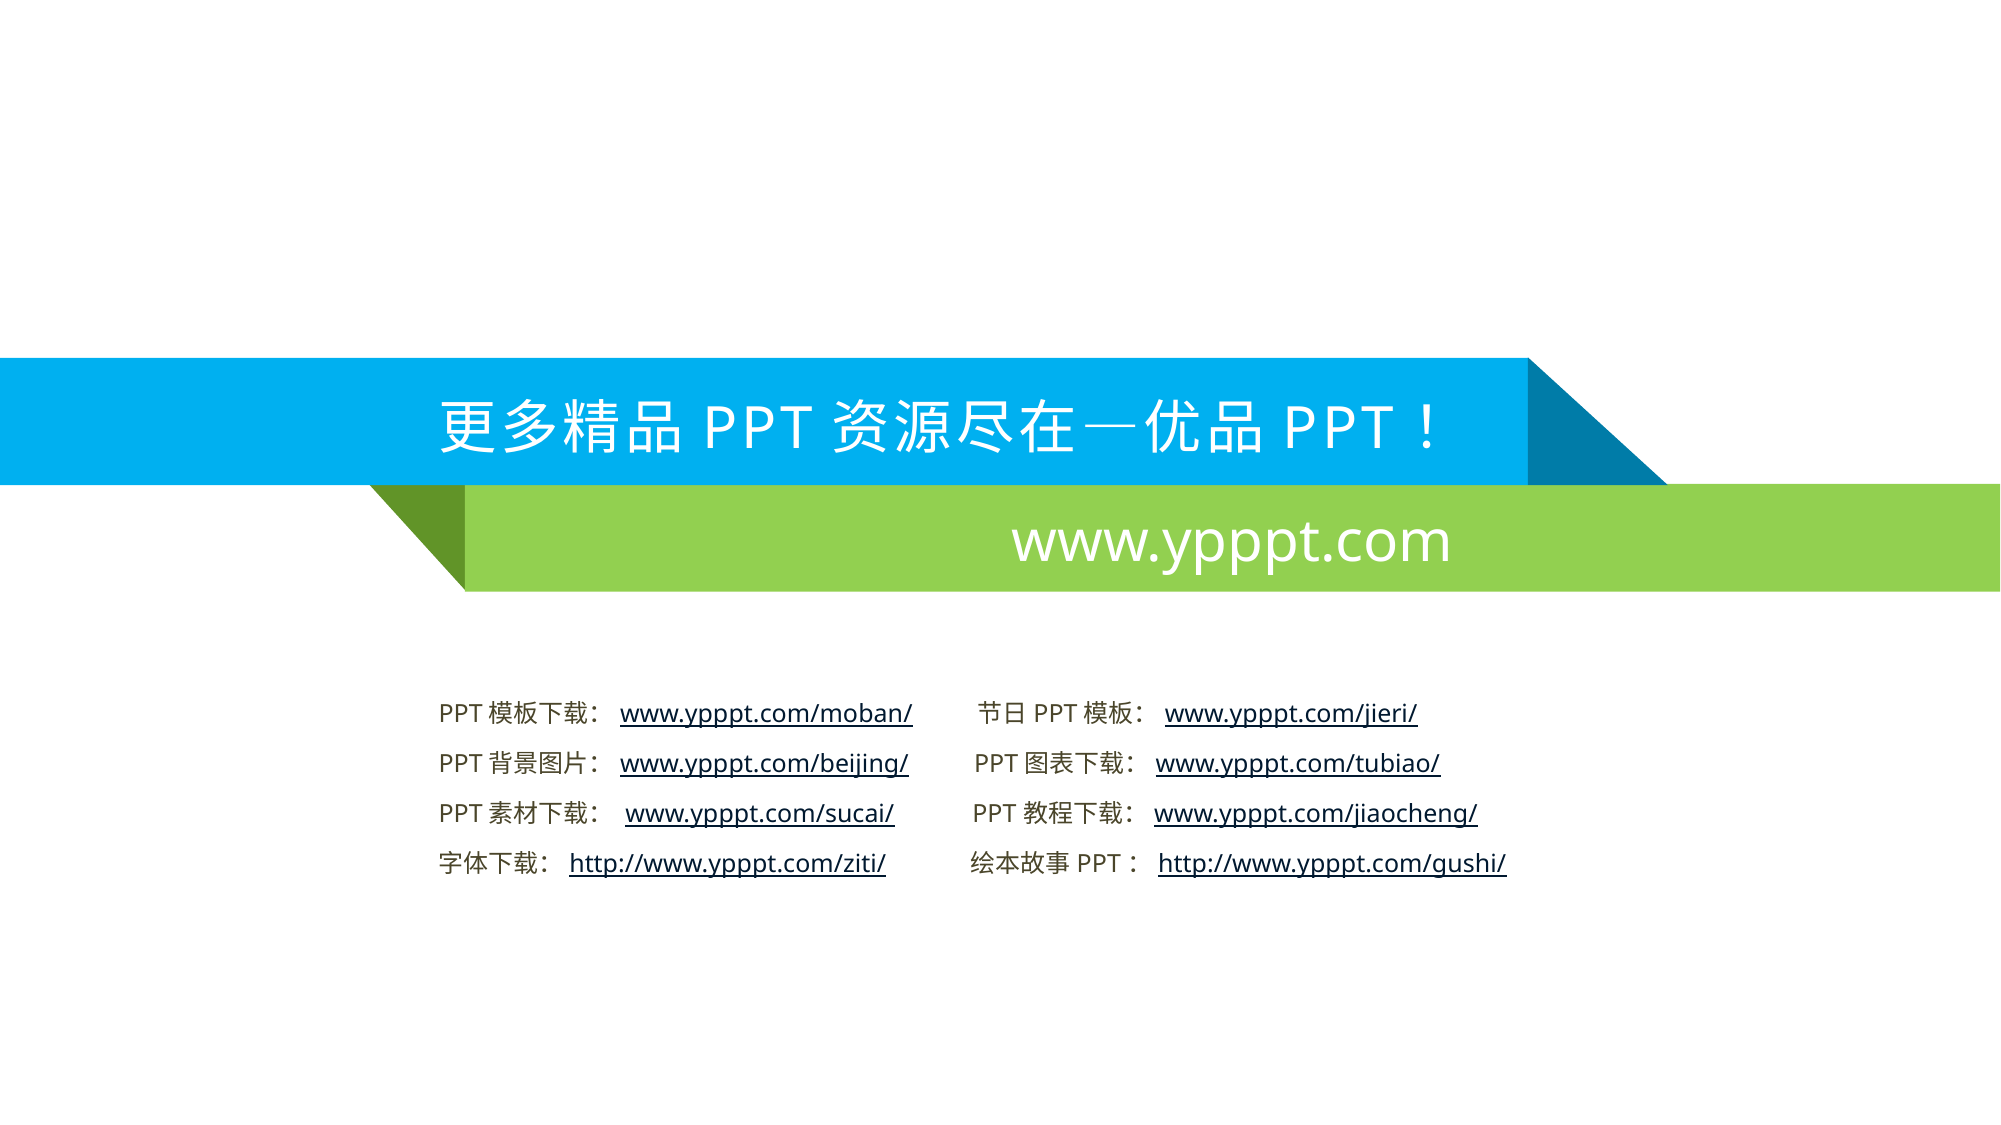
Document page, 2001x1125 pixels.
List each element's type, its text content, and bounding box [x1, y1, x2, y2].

text_box www.ypppt.com [464, 483, 2001, 593]
text_box [369, 486, 464, 591]
text_box 更多精品PPT资源尽在—优品PPT！ [0, 357, 1526, 486]
text_box [1526, 354, 1671, 487]
text_box PPT模板下载：www.ypppt.com/moban/ 节日PPT模板：www.ypppt.com/jieri/ PPT背景图片：www.ypppt.com/beijing/ PPT图表下载：www.ypppt.com/tubiao/ PPT素材下载： www.ypppt.com/sucai/ PPT教程下载：www.ypppt.com/jiaocheng/ 字体下载：http://www.ypppt.com/ziti/ 绘本故事PPT：http://www.ypppt.com/gushi/ [423, 643, 1557, 921]
